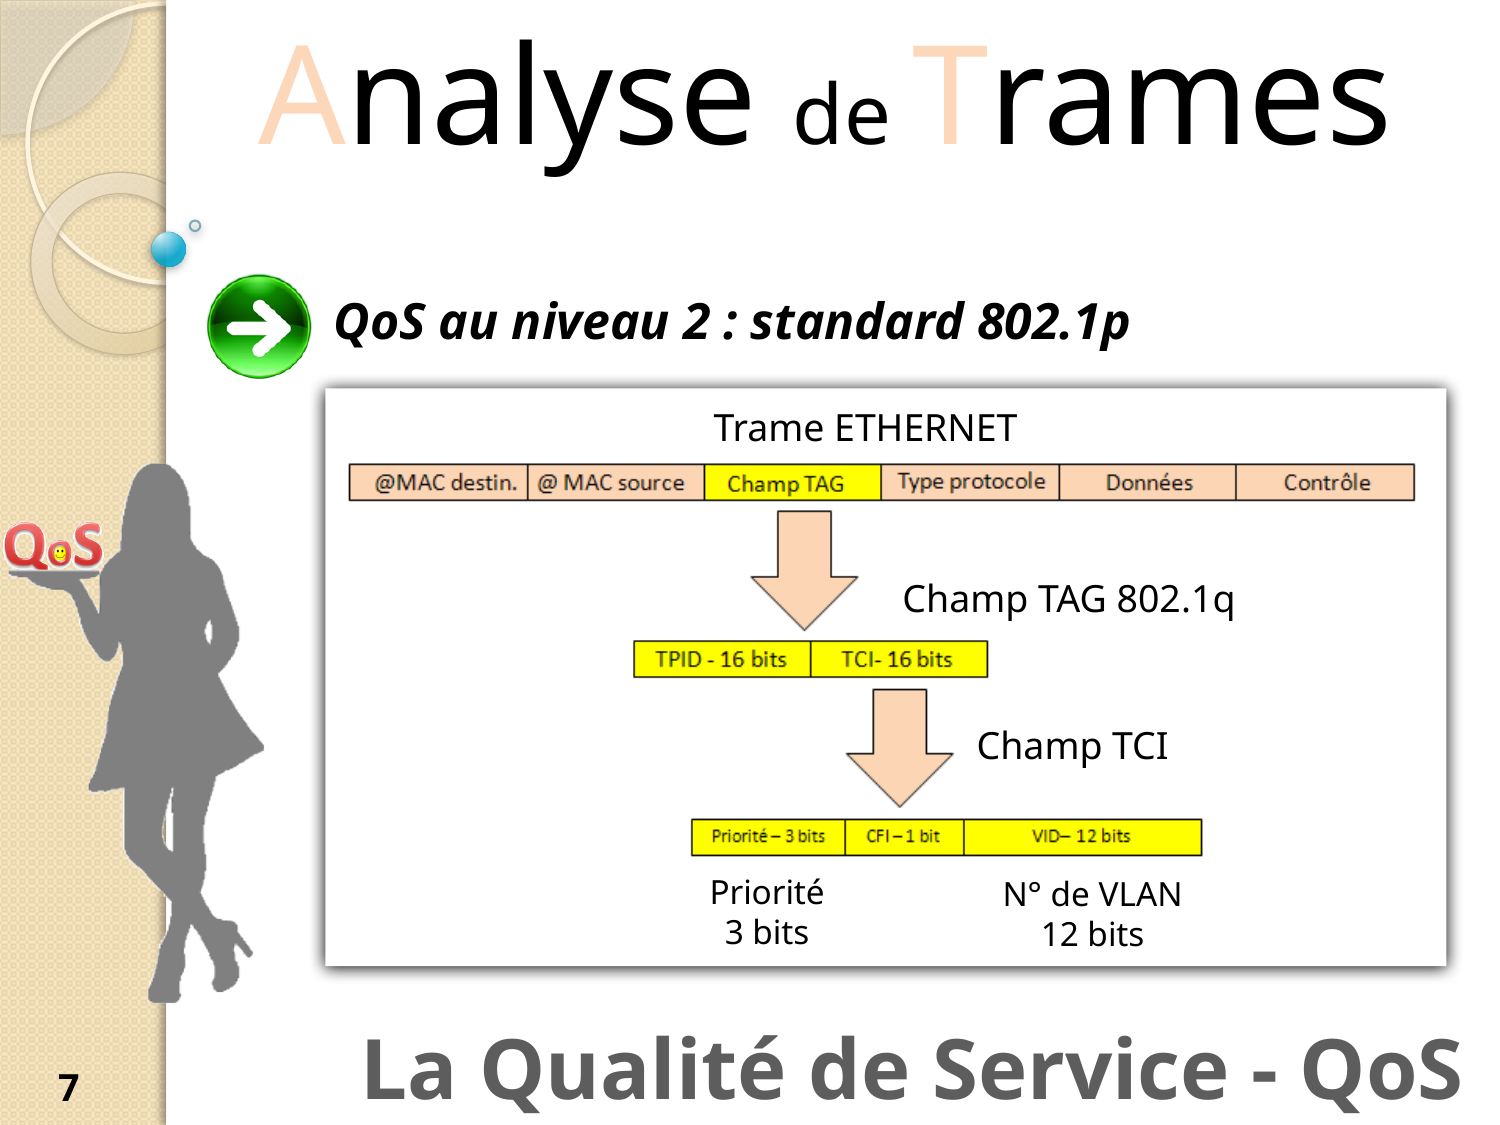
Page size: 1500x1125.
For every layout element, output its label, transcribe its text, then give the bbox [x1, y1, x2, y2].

picture [334, 445, 1434, 870]
picture [205, 272, 313, 381]
picture [2, 462, 266, 1005]
text_box Priorité 3 bits [694, 881, 840, 959]
text_box Analyse de Trames [246, 0, 1404, 180]
text_box N° de VLAN 12 bits [987, 881, 1198, 961]
text_box [323, 386, 1448, 968]
text_box QoS au niveau 2 : standard 802.1p [318, 282, 1211, 600]
text_box Trame ETHERNET [698, 396, 1033, 442]
